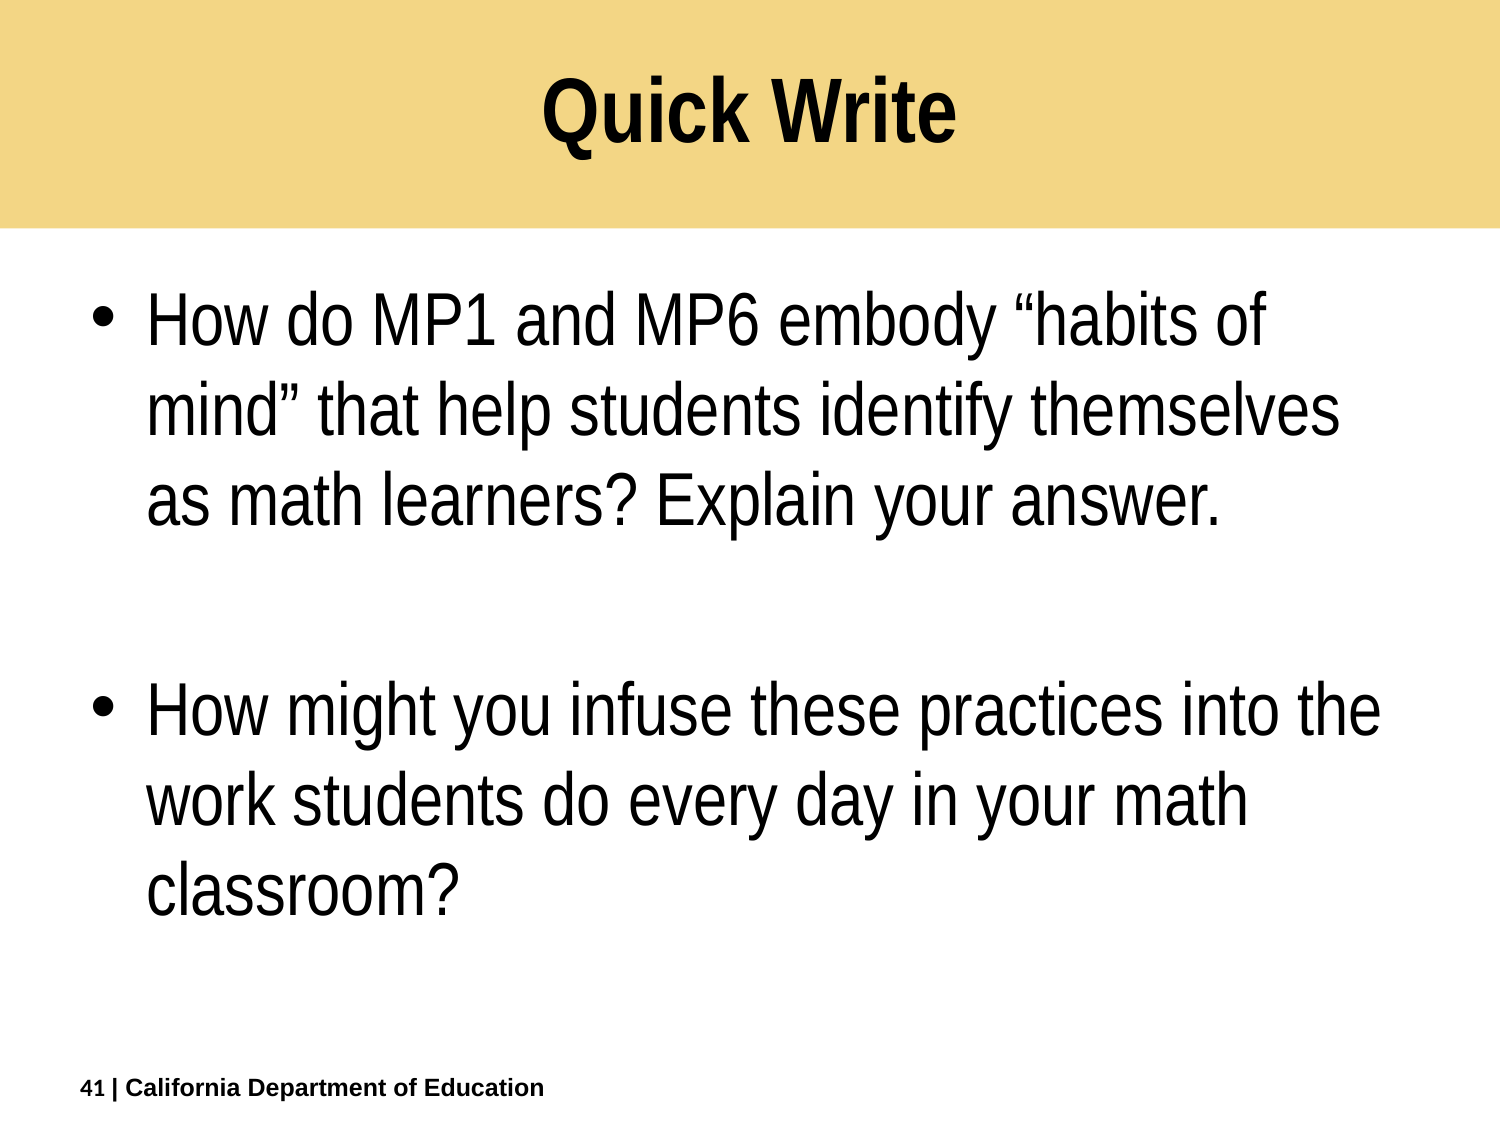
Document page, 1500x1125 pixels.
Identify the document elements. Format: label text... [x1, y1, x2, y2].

slide_number 41 [55, 1064, 121, 1124]
footer | California Department of Education [121, 1064, 699, 1124]
title Quick Write [74, 11, 1426, 200]
list How do MP1 and MP6 embody “habits of mind” that help students identify themselves as math learners? Explain your answer. How might you infuse these practices into the work students do every day in your math classroom? [74, 262, 1426, 1054]
